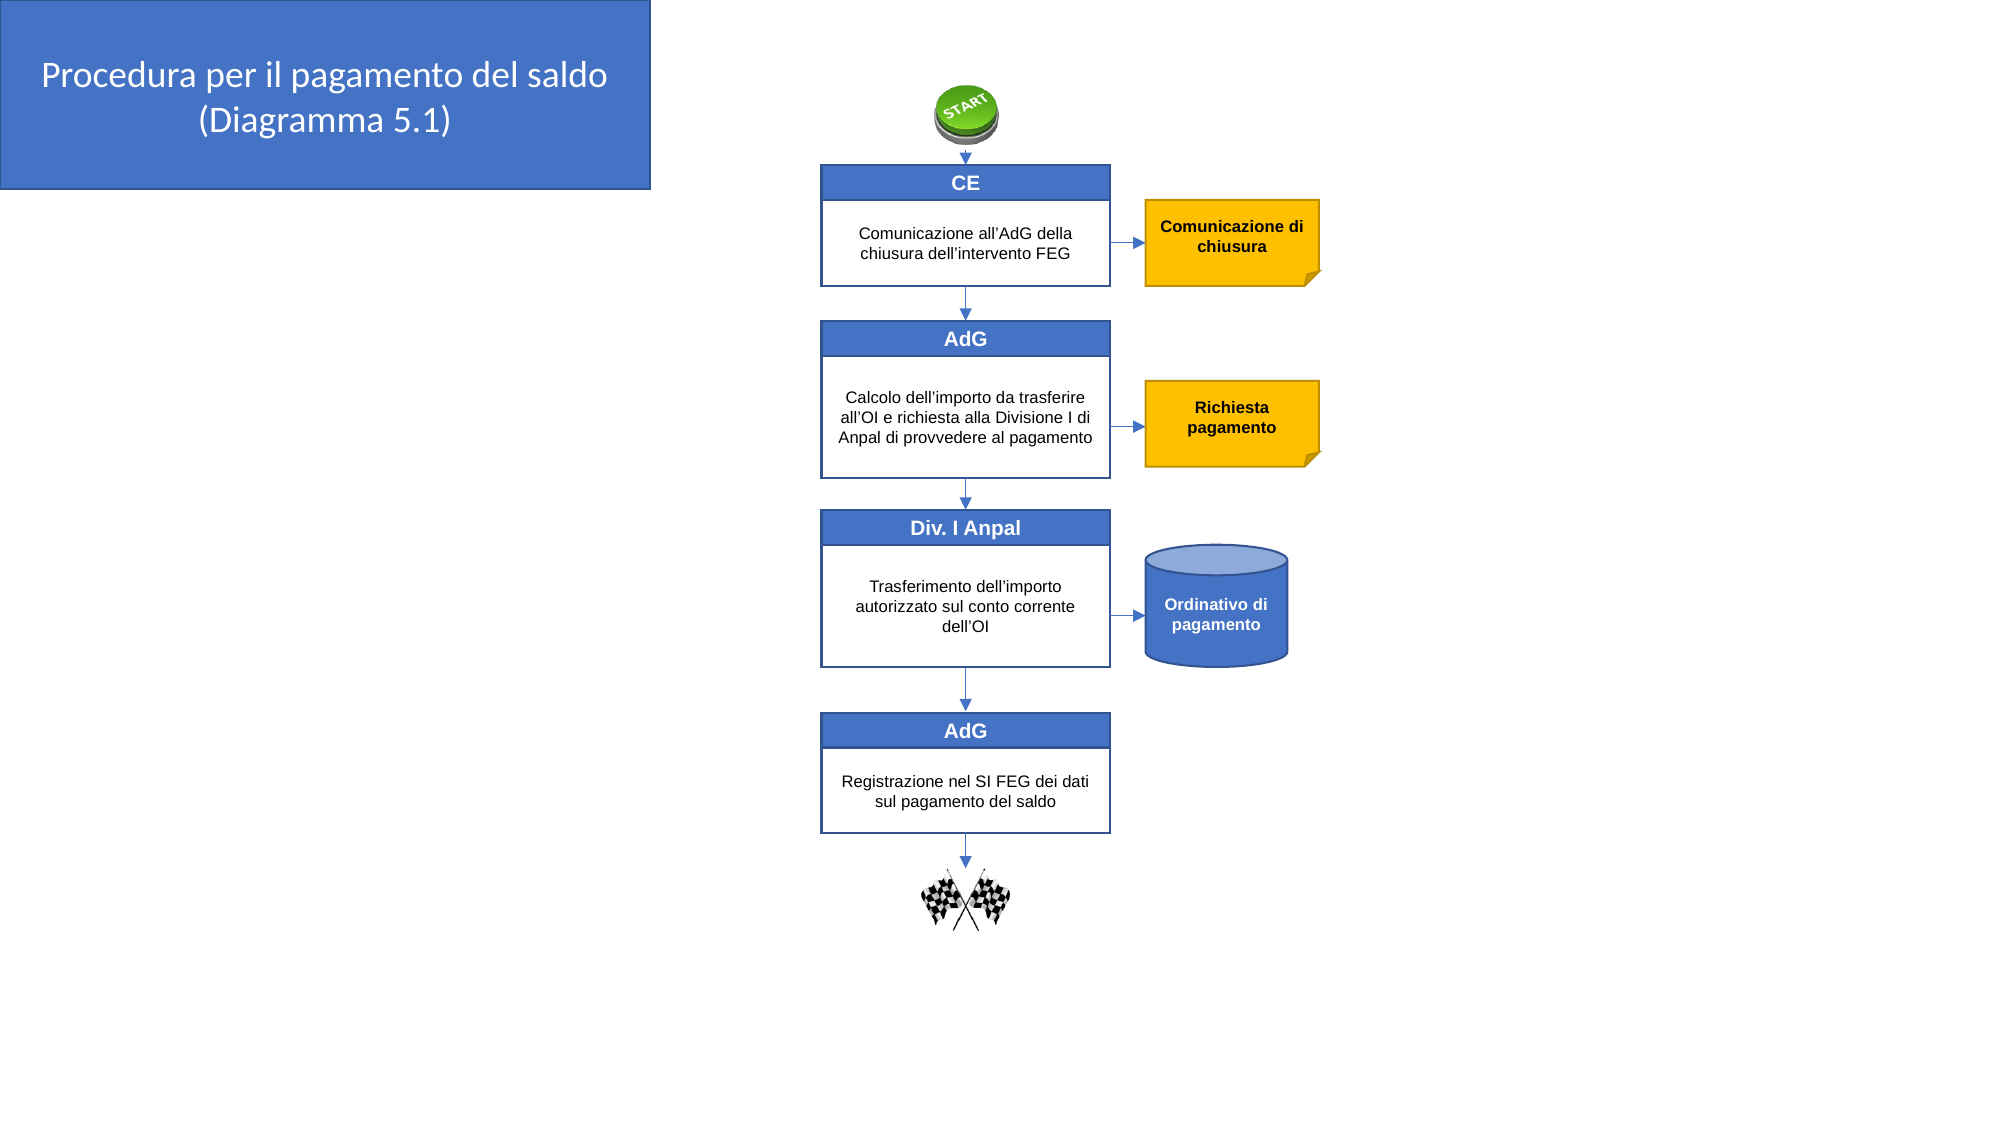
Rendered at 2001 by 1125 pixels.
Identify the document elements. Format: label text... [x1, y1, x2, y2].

text_box Procedura per il pagamento del saldo (Diagramma 5.1) [0, 0, 651, 190]
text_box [821, 79, 1319, 931]
